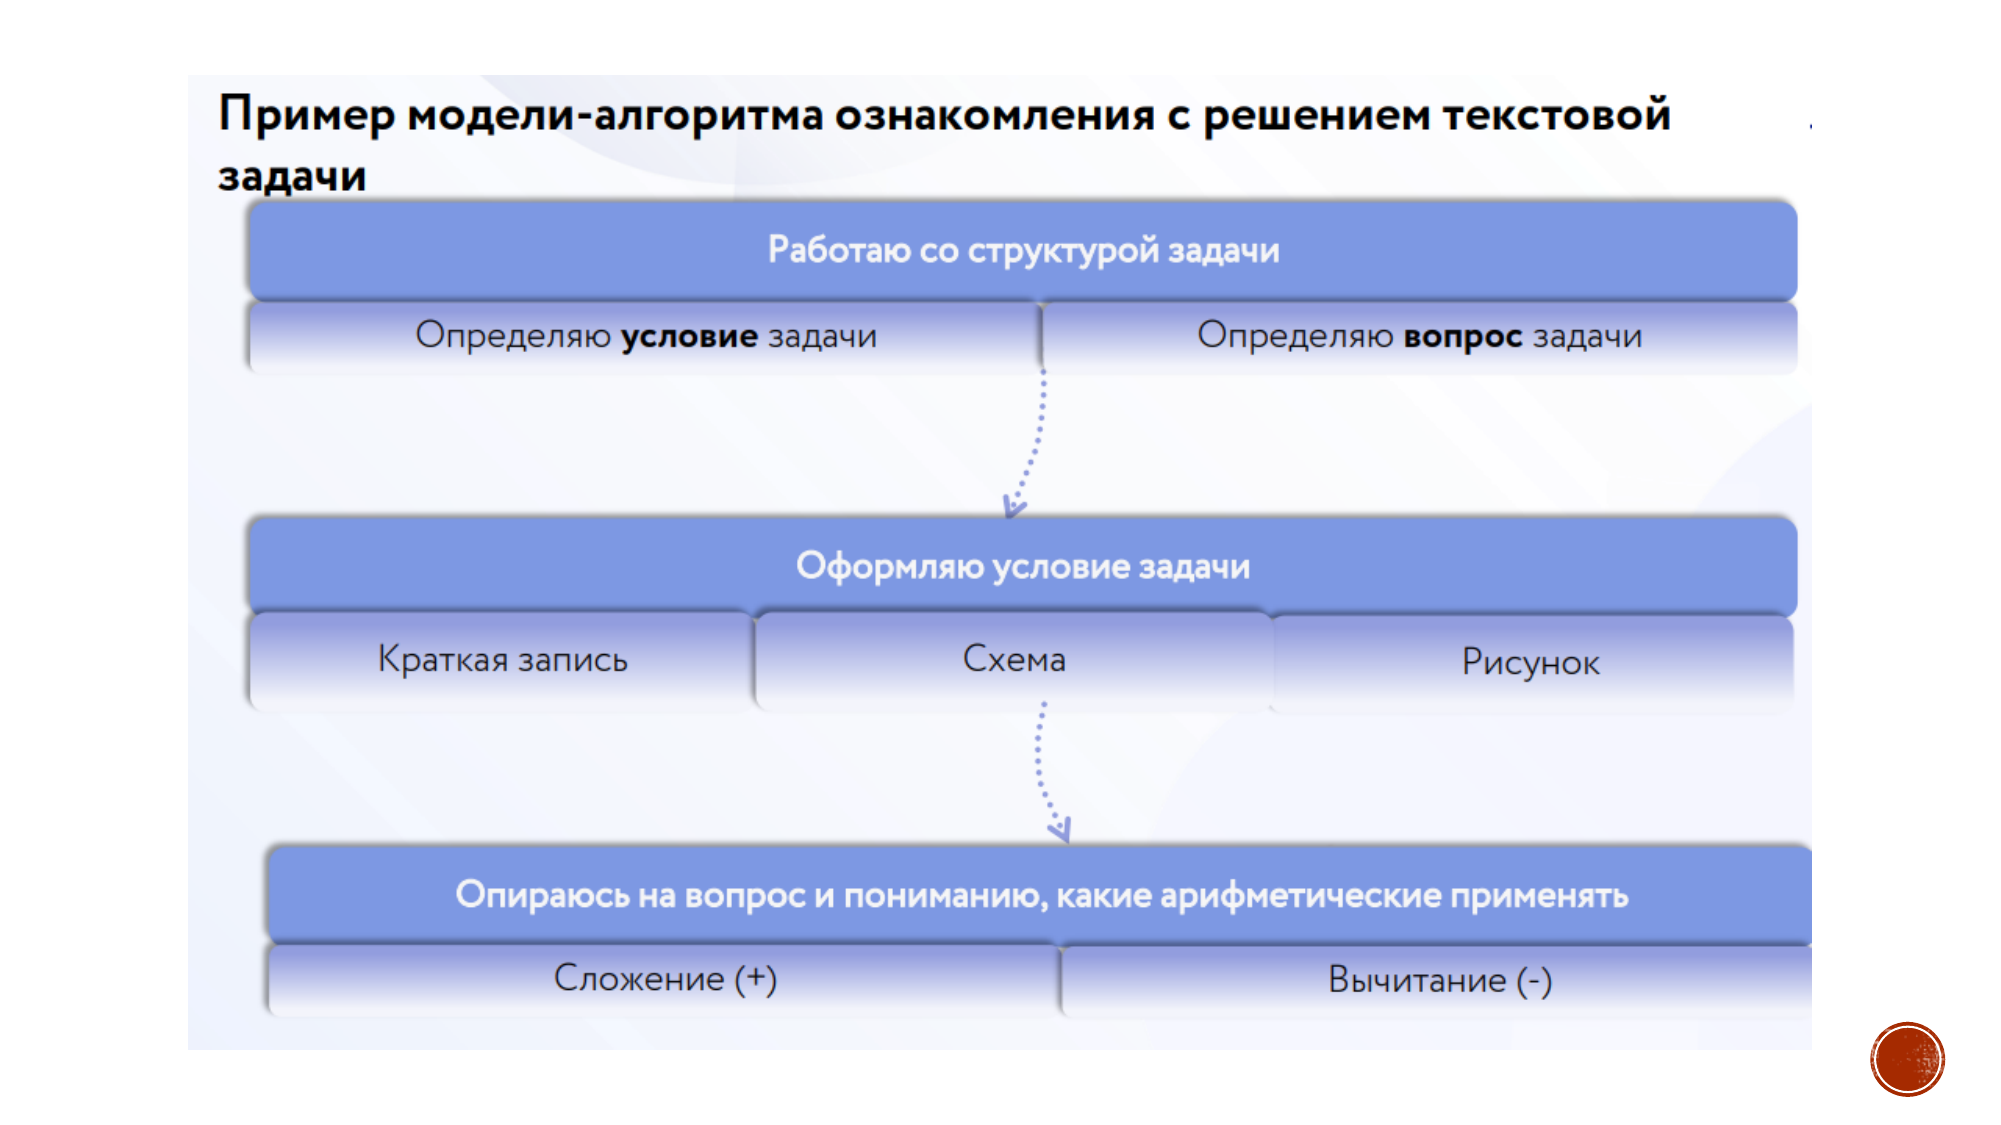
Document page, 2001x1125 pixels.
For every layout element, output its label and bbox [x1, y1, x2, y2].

picture [188, 75, 1812, 1050]
